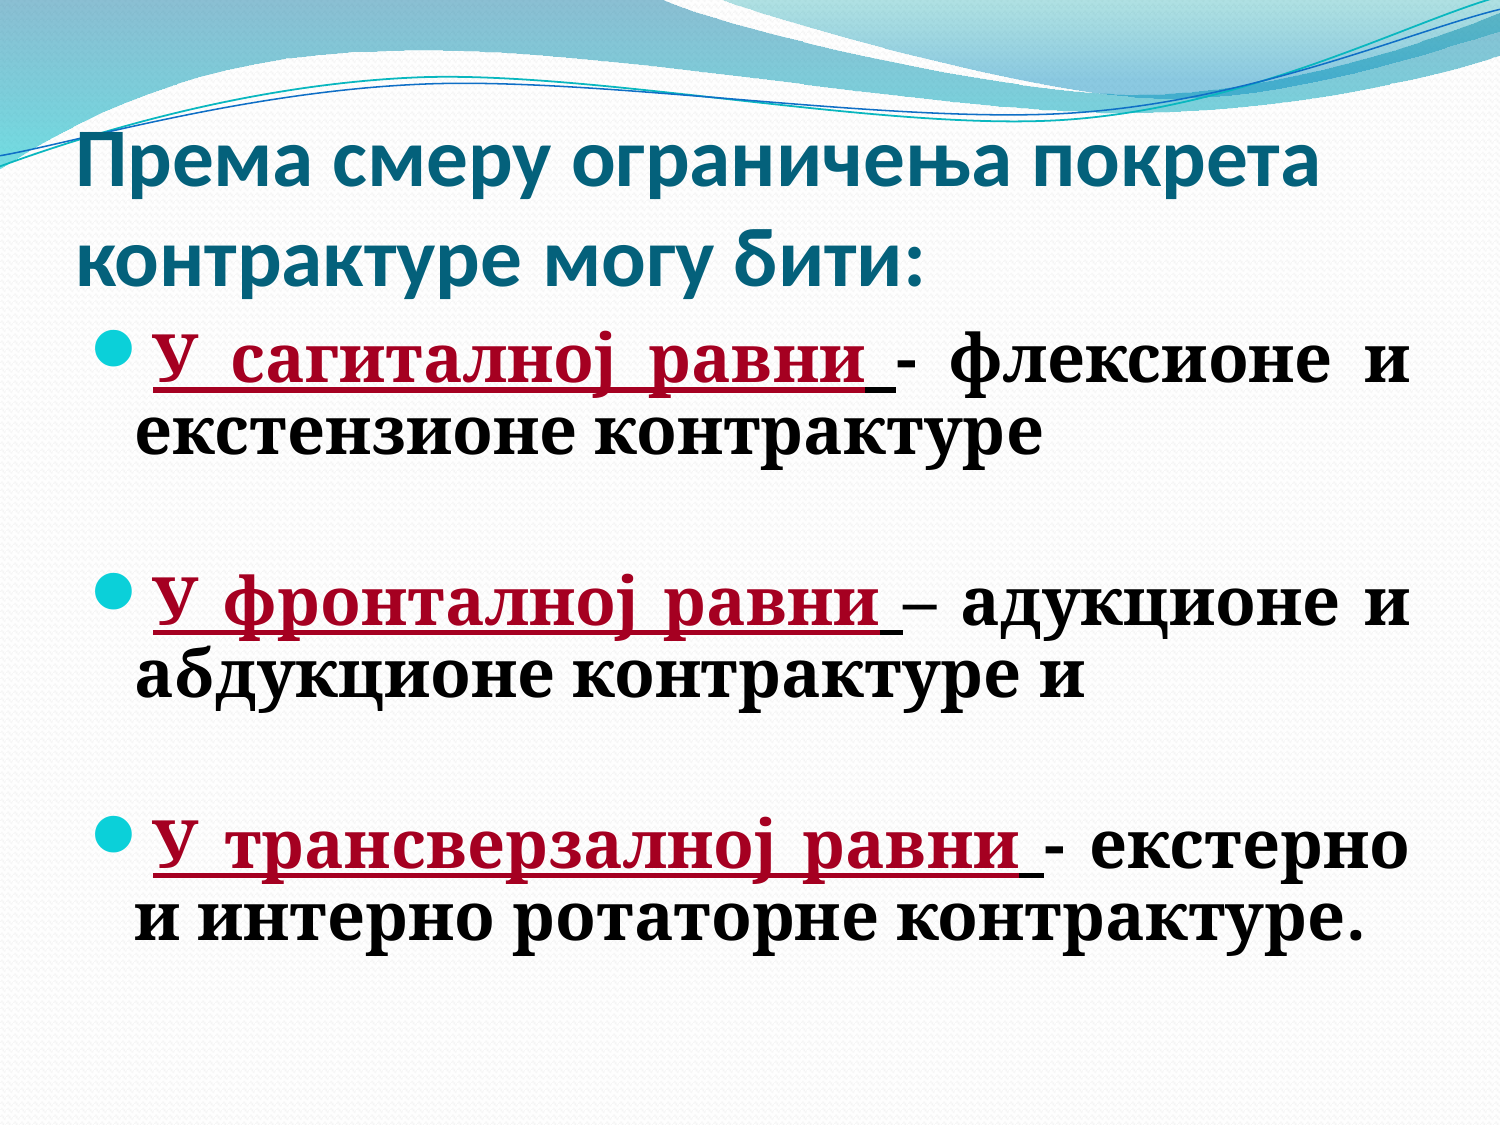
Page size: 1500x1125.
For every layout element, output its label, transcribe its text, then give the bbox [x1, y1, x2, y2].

title Према смеру ограничења покрета контрактуре могу бити: [75, 115, 1425, 303]
list У сагиталној равни - флексионе и екстензионе контрактуре У фронталној равни – адукционе и абдукционе контрактуре и У трансверзалној равни - екстерно и интерно ротаторне контрактуре. [75, 317, 1425, 1038]
